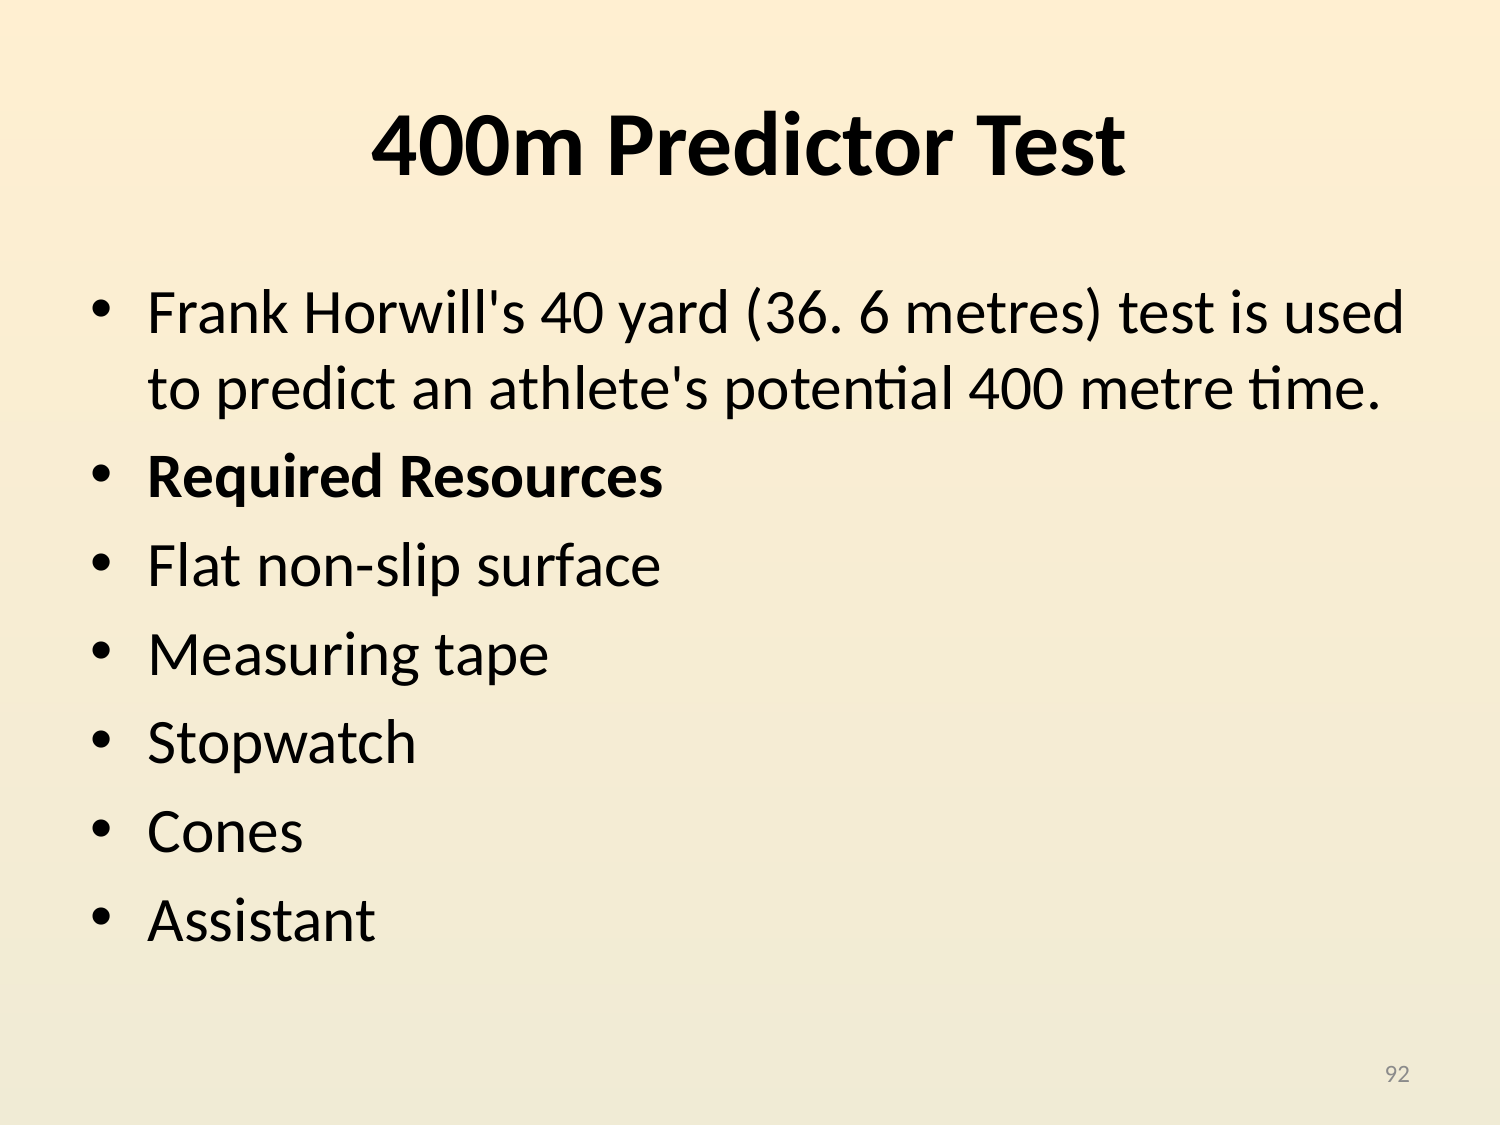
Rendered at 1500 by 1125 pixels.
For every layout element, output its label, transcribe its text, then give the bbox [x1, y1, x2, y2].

title 400m Predictor Test [75, 45, 1425, 233]
slide_number 92 [1074, 1042, 1425, 1103]
list Frank Horwill's 40 yard (36. 6 metres) test is used to predict an athlete's potential 400 metre time. Required Resources Flat non-slip surface Measuring tape Stopwatch Cones Assistant [75, 262, 1425, 1005]
